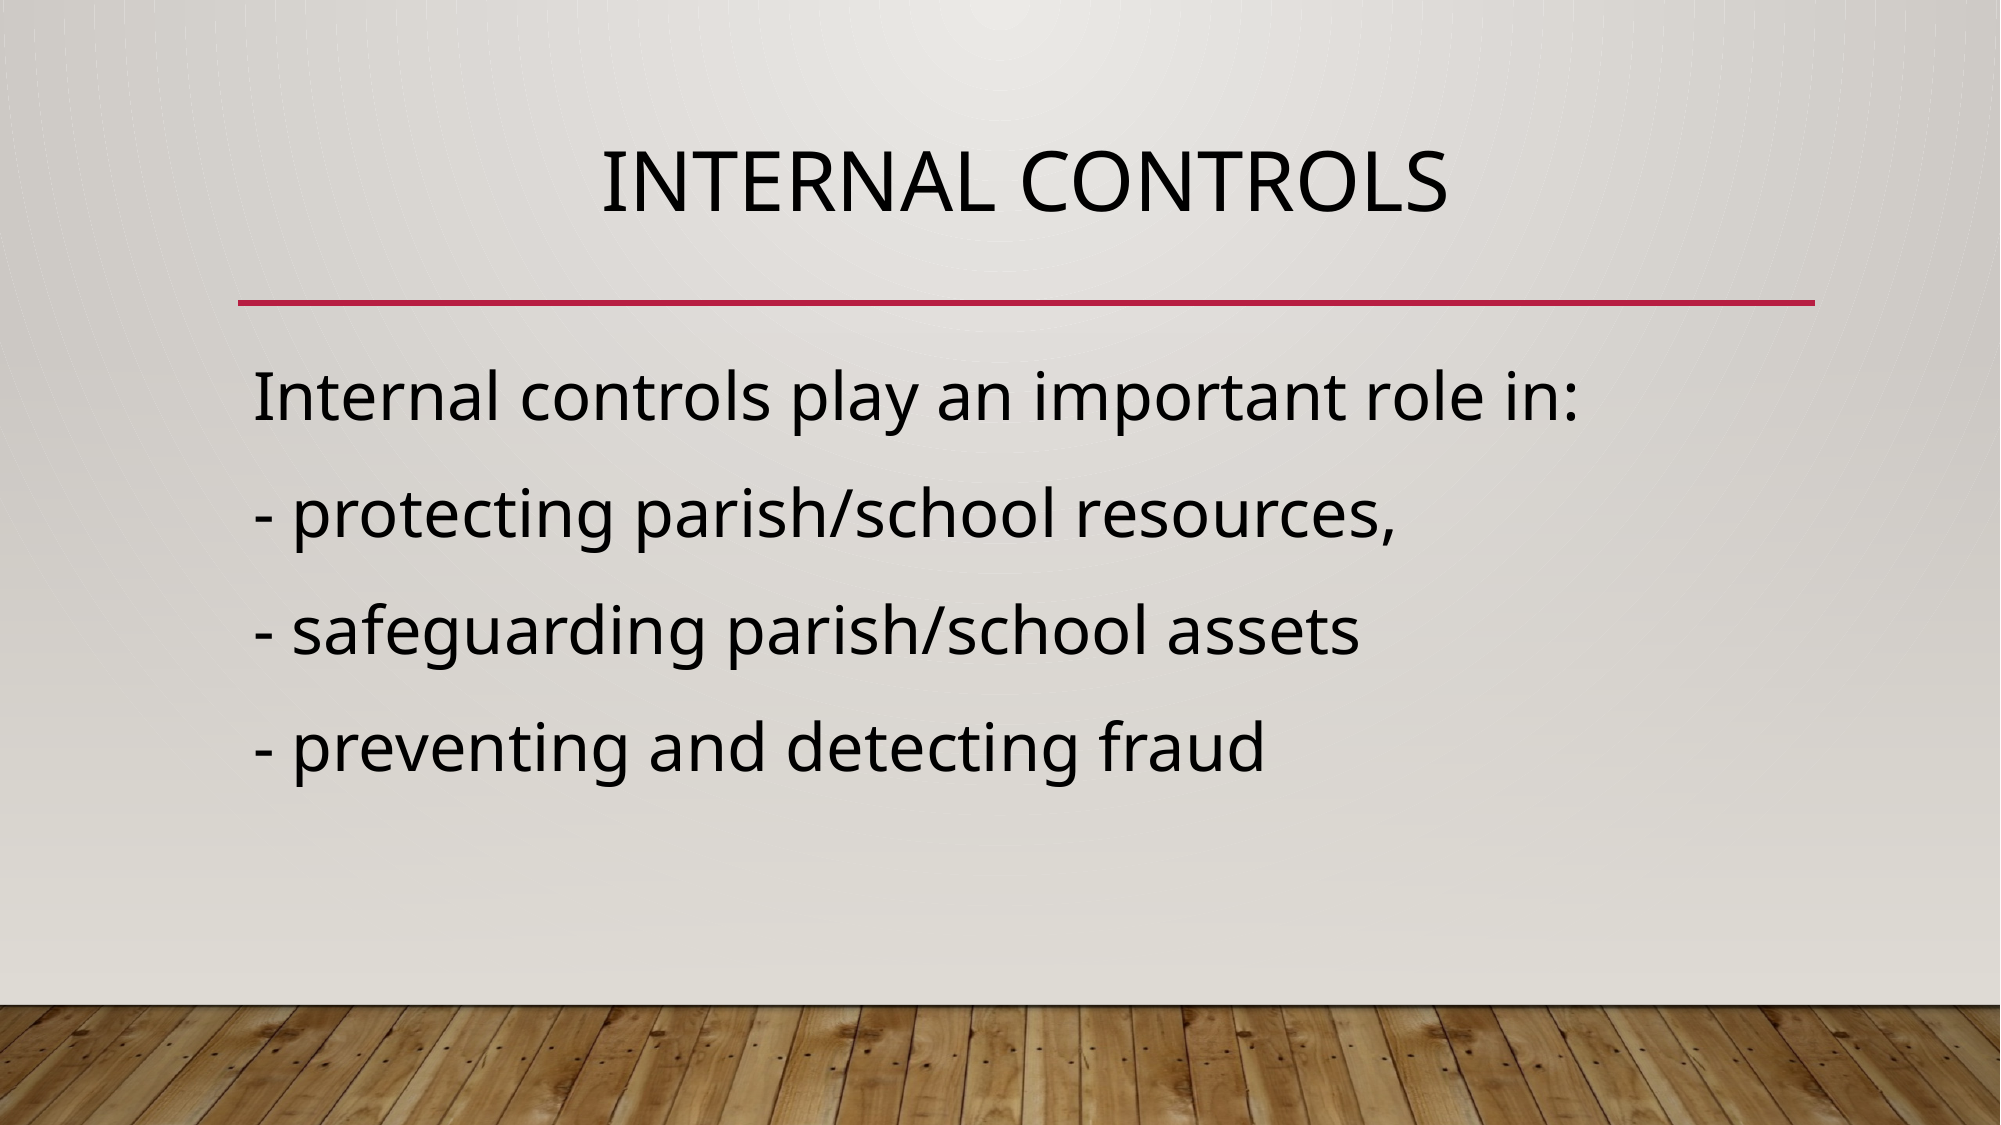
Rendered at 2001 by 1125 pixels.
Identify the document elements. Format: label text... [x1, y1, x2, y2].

list Internal controls play an important role in: - protecting parish/school resources, - safeguarding parish/school assets - preventing and detecting fraud [238, 330, 1814, 897]
picture [0, 1005, 2000, 1125]
title Internal Controls [238, 131, 1814, 305]
